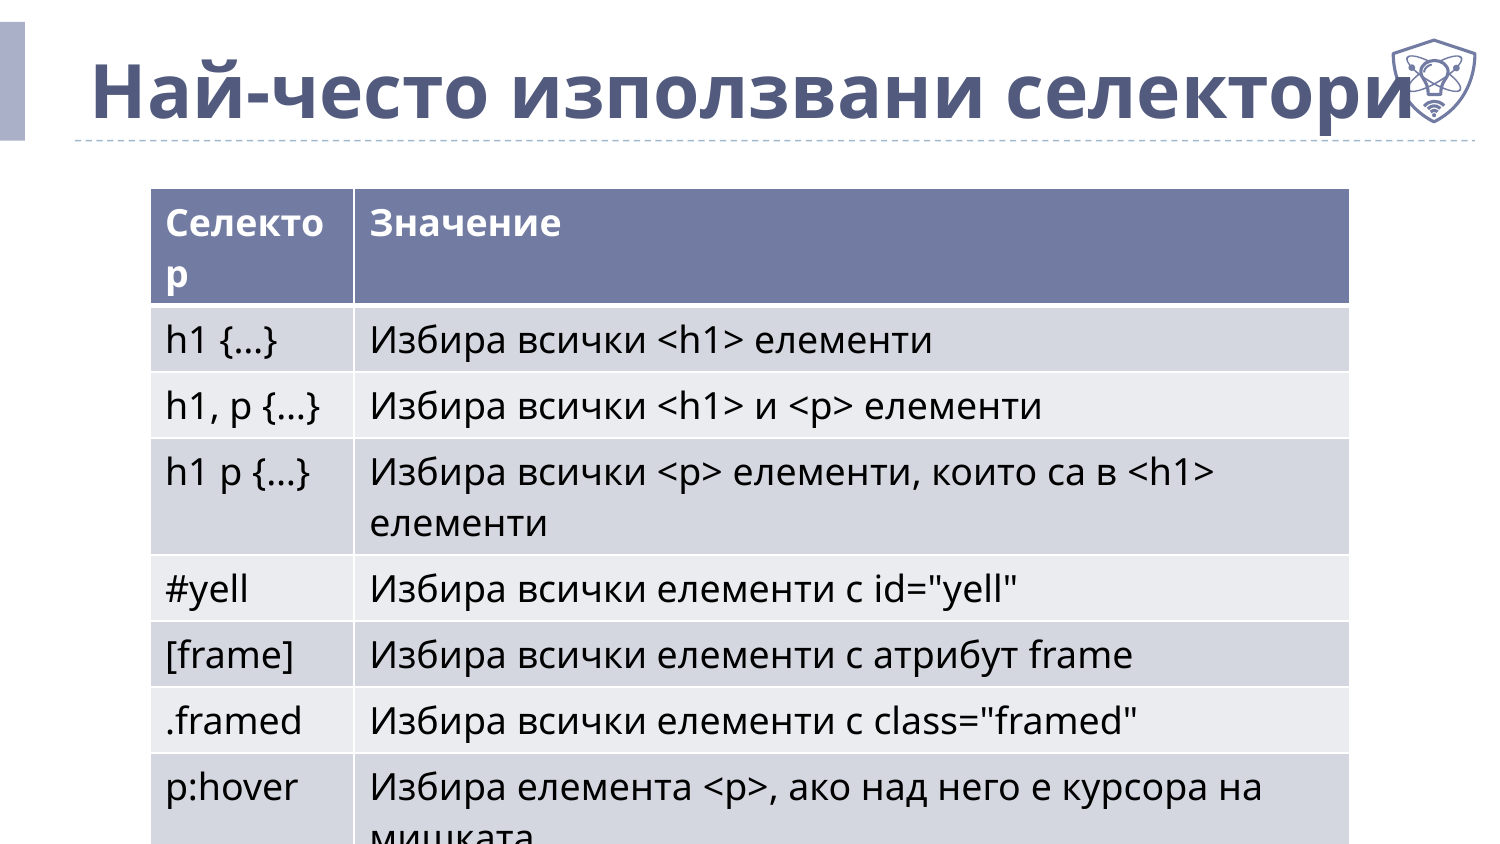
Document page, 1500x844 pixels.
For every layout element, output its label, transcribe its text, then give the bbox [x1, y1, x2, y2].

table_cell #yell [151, 556, 353, 620]
title Най-често използвани селектори [75, 18, 1475, 141]
table_cell [frame] [151, 622, 353, 686]
table_cell Избира елемента <p>, ако над него е курсора на мишката [355, 754, 1349, 844]
table_cell Избира всички <h1> и <p> елементи [355, 373, 1349, 437]
table_cell h1 {…} [151, 308, 353, 371]
table_cell p:hover [151, 754, 353, 844]
table_cell Избира всички <p> елементи, които са в <h1> елементи [355, 439, 1349, 554]
table_cell .framed [151, 688, 353, 752]
table_header Значение [355, 189, 1349, 303]
table_cell Избира всички елементи с class="framed" [355, 688, 1349, 752]
table_cell Избира всички елементи с id="yell" [355, 556, 1349, 620]
table_cell Избира всички <h1> елементи [355, 308, 1349, 371]
table_cell h1 p {…} [151, 439, 353, 554]
table_cell Избира всички елементи с атрибут frame [355, 622, 1349, 686]
table_cell h1, p {…} [151, 373, 353, 437]
table_header Селектор [151, 189, 353, 303]
